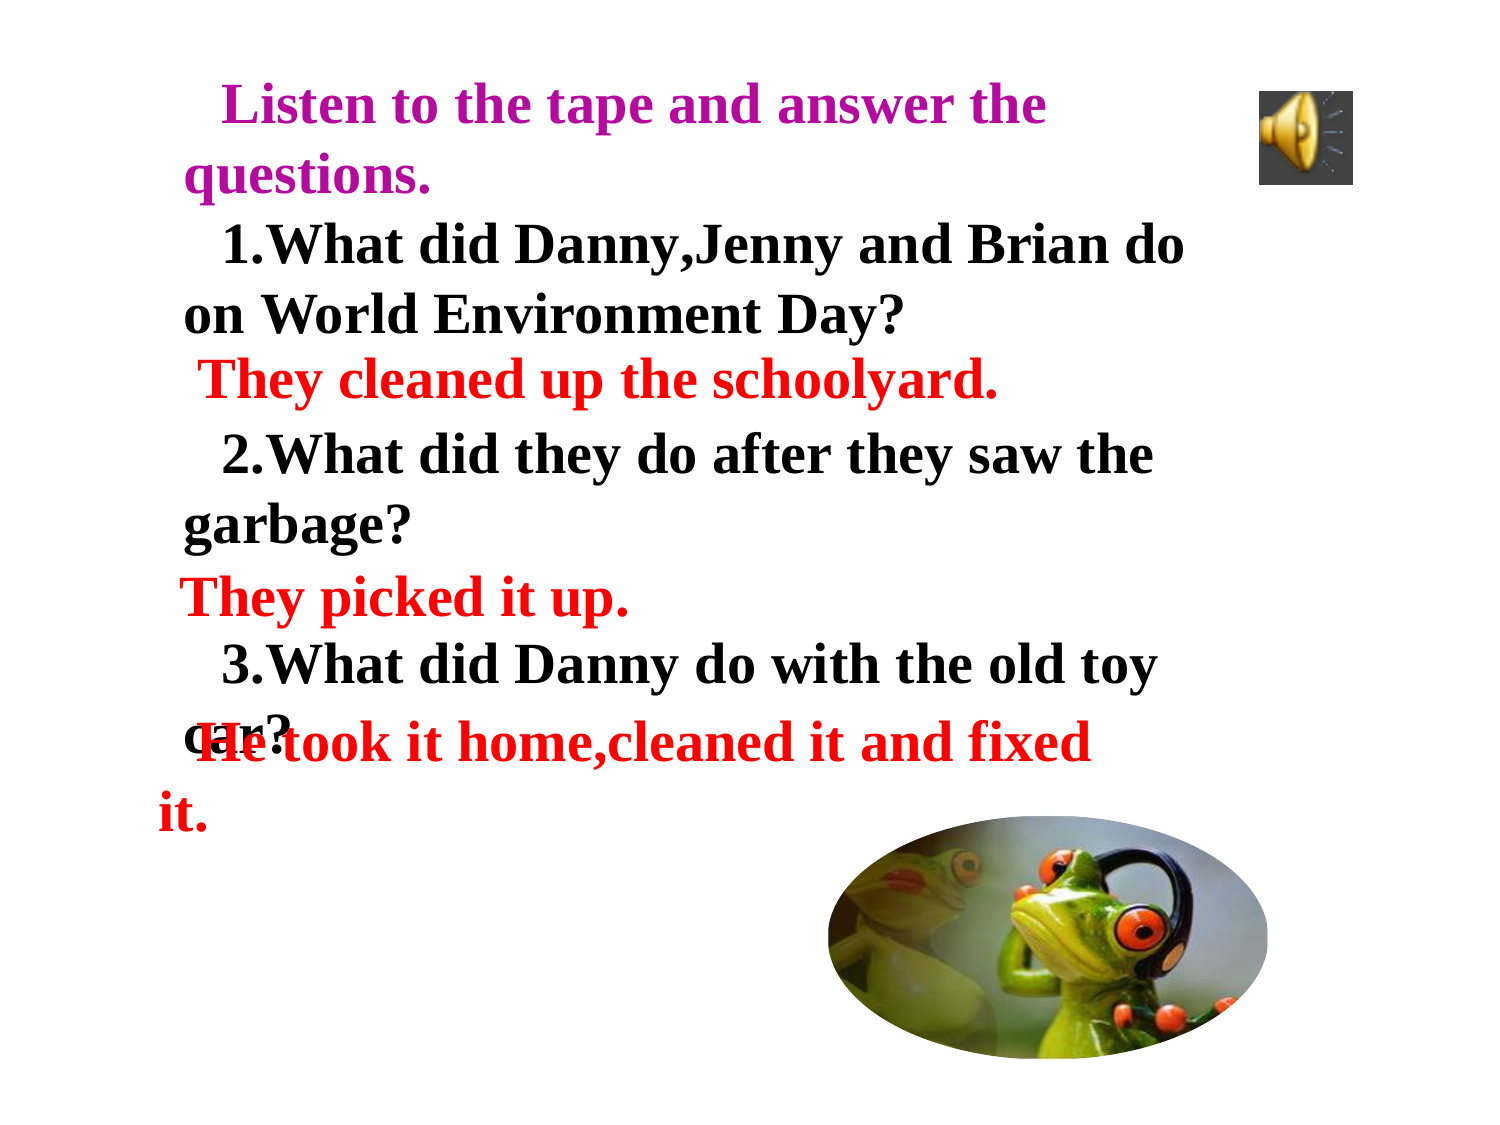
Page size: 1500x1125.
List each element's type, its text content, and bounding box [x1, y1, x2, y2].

picture [1257, 89, 1354, 187]
text_box They cleaned up the schoolyard. [182, 333, 1015, 418]
text_box They picked it up. [164, 550, 717, 636]
text_box Listen to the tape and answer the questions. 1.What did Danny,Jenny and Brian do on World Environment Day? 2.What did they do after they saw the garbage? 3.What did Danny do with the old toy car? [168, 57, 1269, 912]
text_box He took it home,cleaned it and fixed it. [143, 696, 1135, 781]
picture [827, 815, 1269, 1061]
